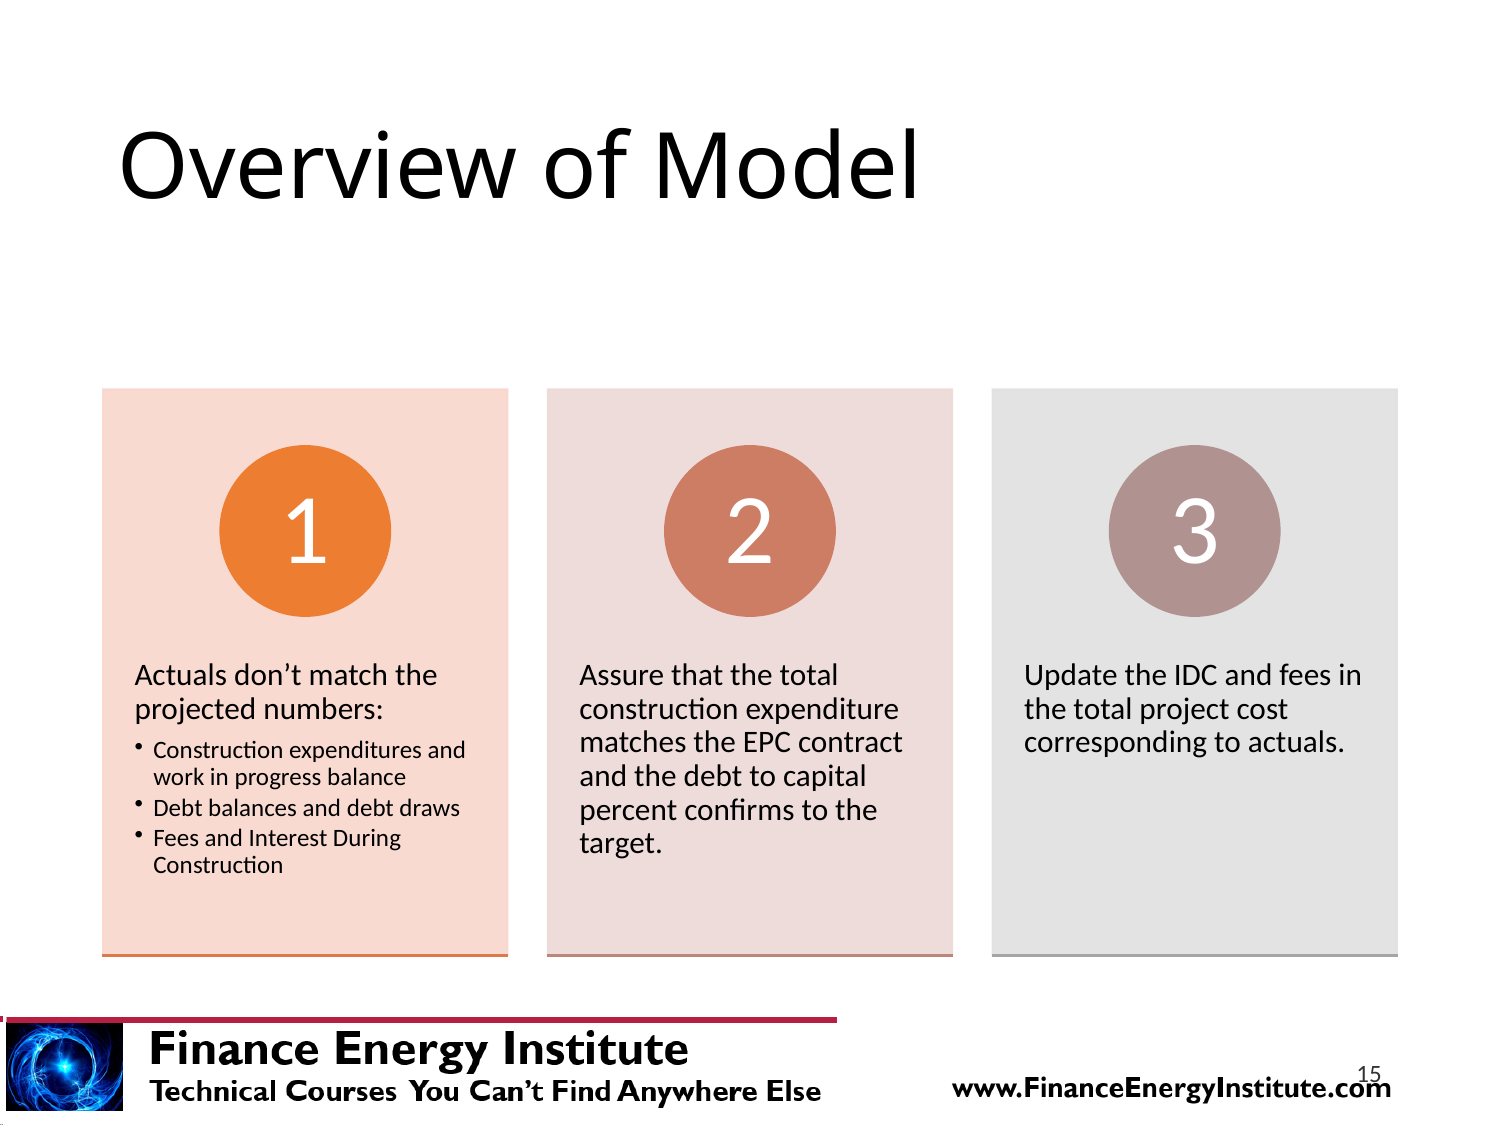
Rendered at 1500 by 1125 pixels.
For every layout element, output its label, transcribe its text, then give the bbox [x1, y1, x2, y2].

slide_number 15 [1059, 1042, 1397, 1103]
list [103, 331, 1397, 1014]
title Overview of Model [102, 59, 1397, 278]
picture [947, 1071, 1400, 1108]
picture [0, 1006, 837, 1125]
